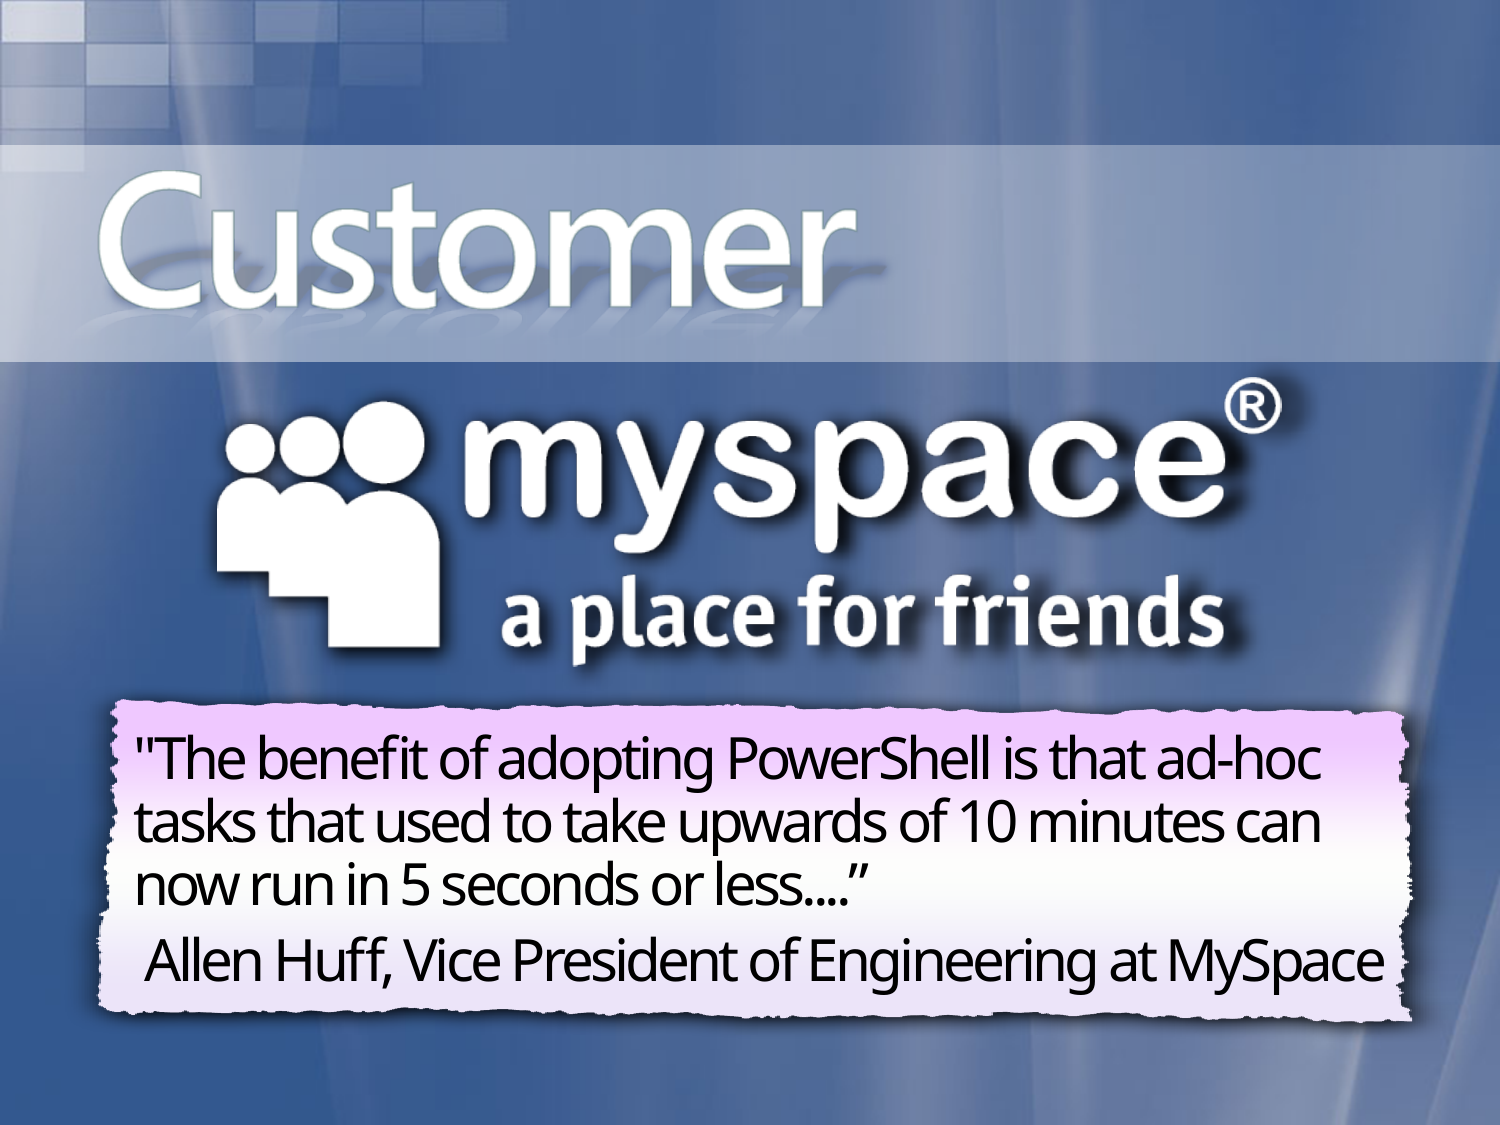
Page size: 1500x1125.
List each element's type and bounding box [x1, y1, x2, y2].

picture [0, 362, 1500, 1125]
picture [0, 0, 1500, 145]
picture [69, 170, 898, 348]
text_box [64, 683, 1456, 1043]
text_box [0, 145, 1500, 362]
